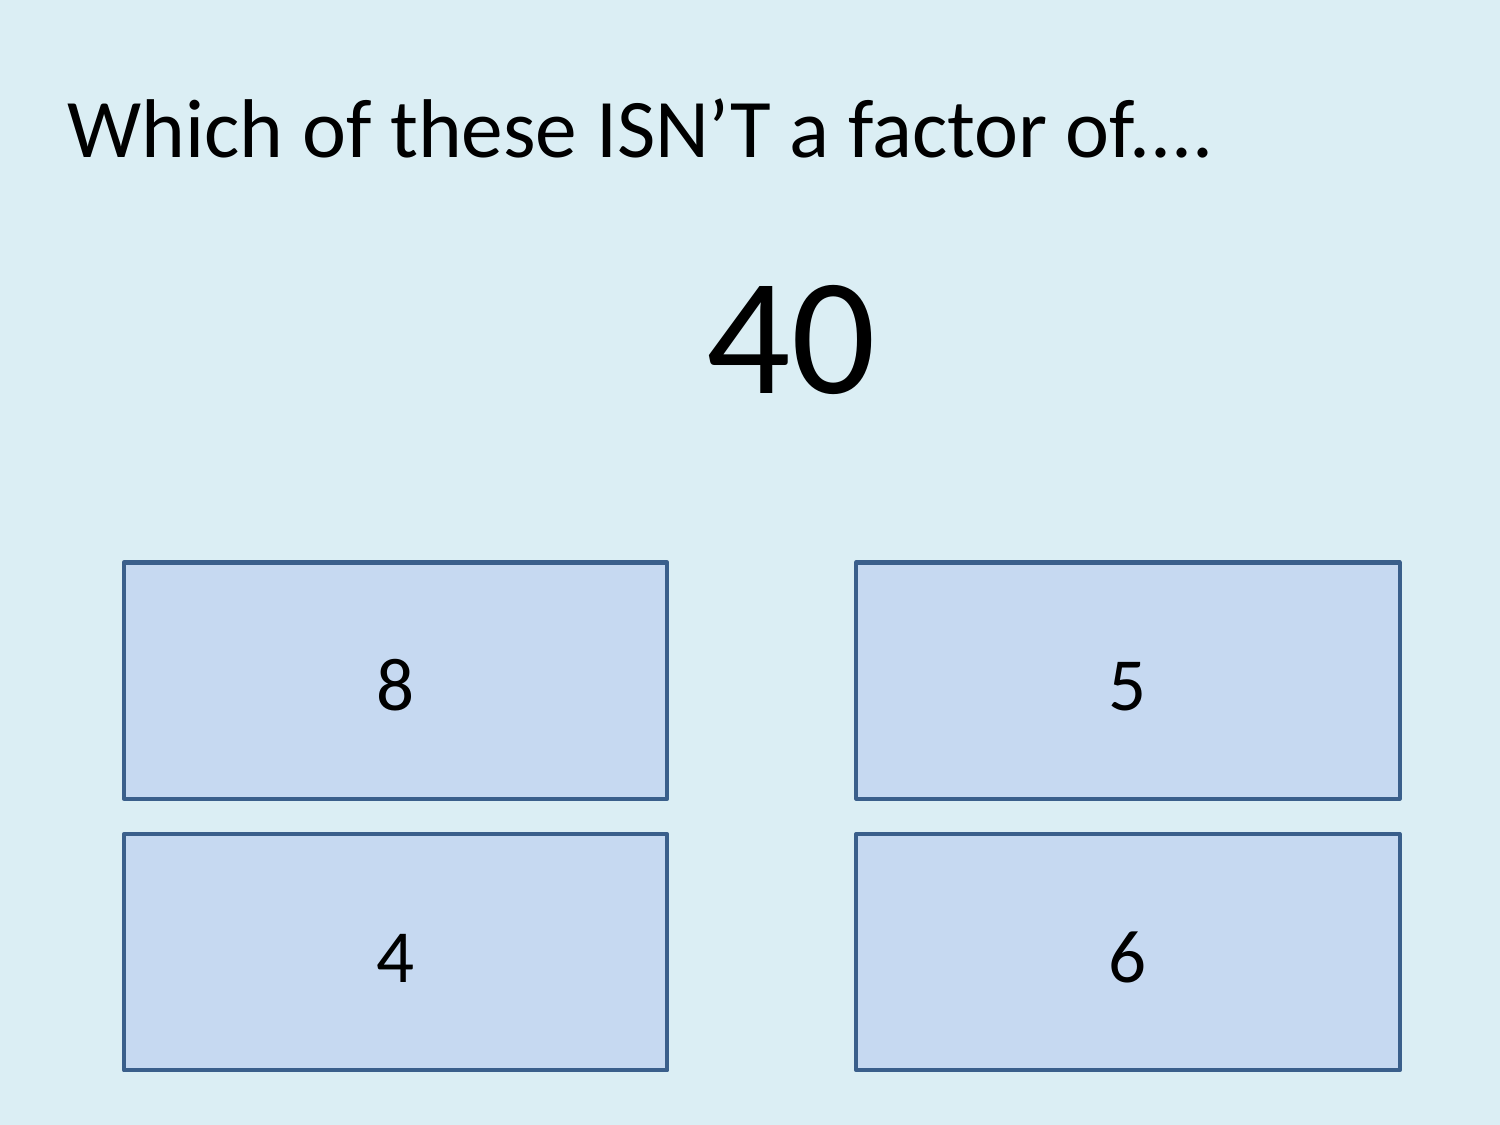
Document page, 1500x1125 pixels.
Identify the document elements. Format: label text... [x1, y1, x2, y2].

text_box Which of these ISN’T a factor of.... [53, 66, 1424, 182]
text_box 4 [122, 832, 669, 1072]
text_box 40 [691, 219, 891, 435]
text_box 6 [854, 832, 1402, 1072]
text_box 8 [122, 560, 669, 801]
text_box 5 [854, 560, 1402, 801]
